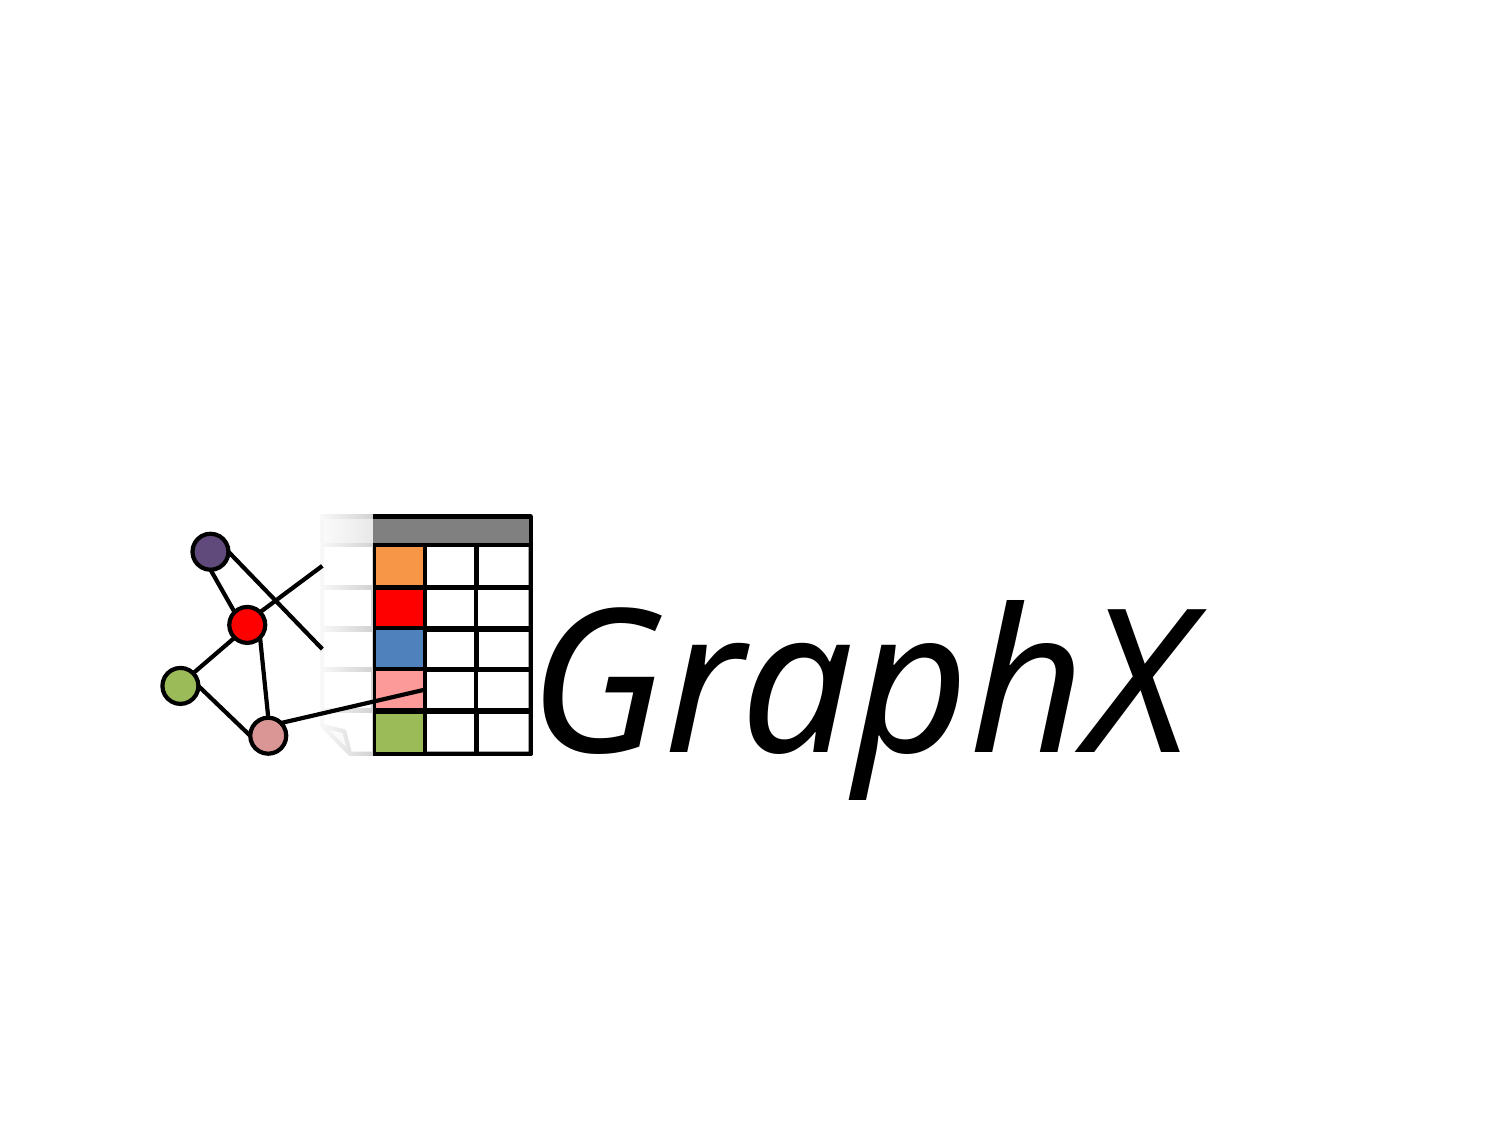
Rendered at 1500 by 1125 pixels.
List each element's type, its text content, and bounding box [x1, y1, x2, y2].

text_box GraphX [514, 545, 1206, 800]
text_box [162, 503, 532, 767]
